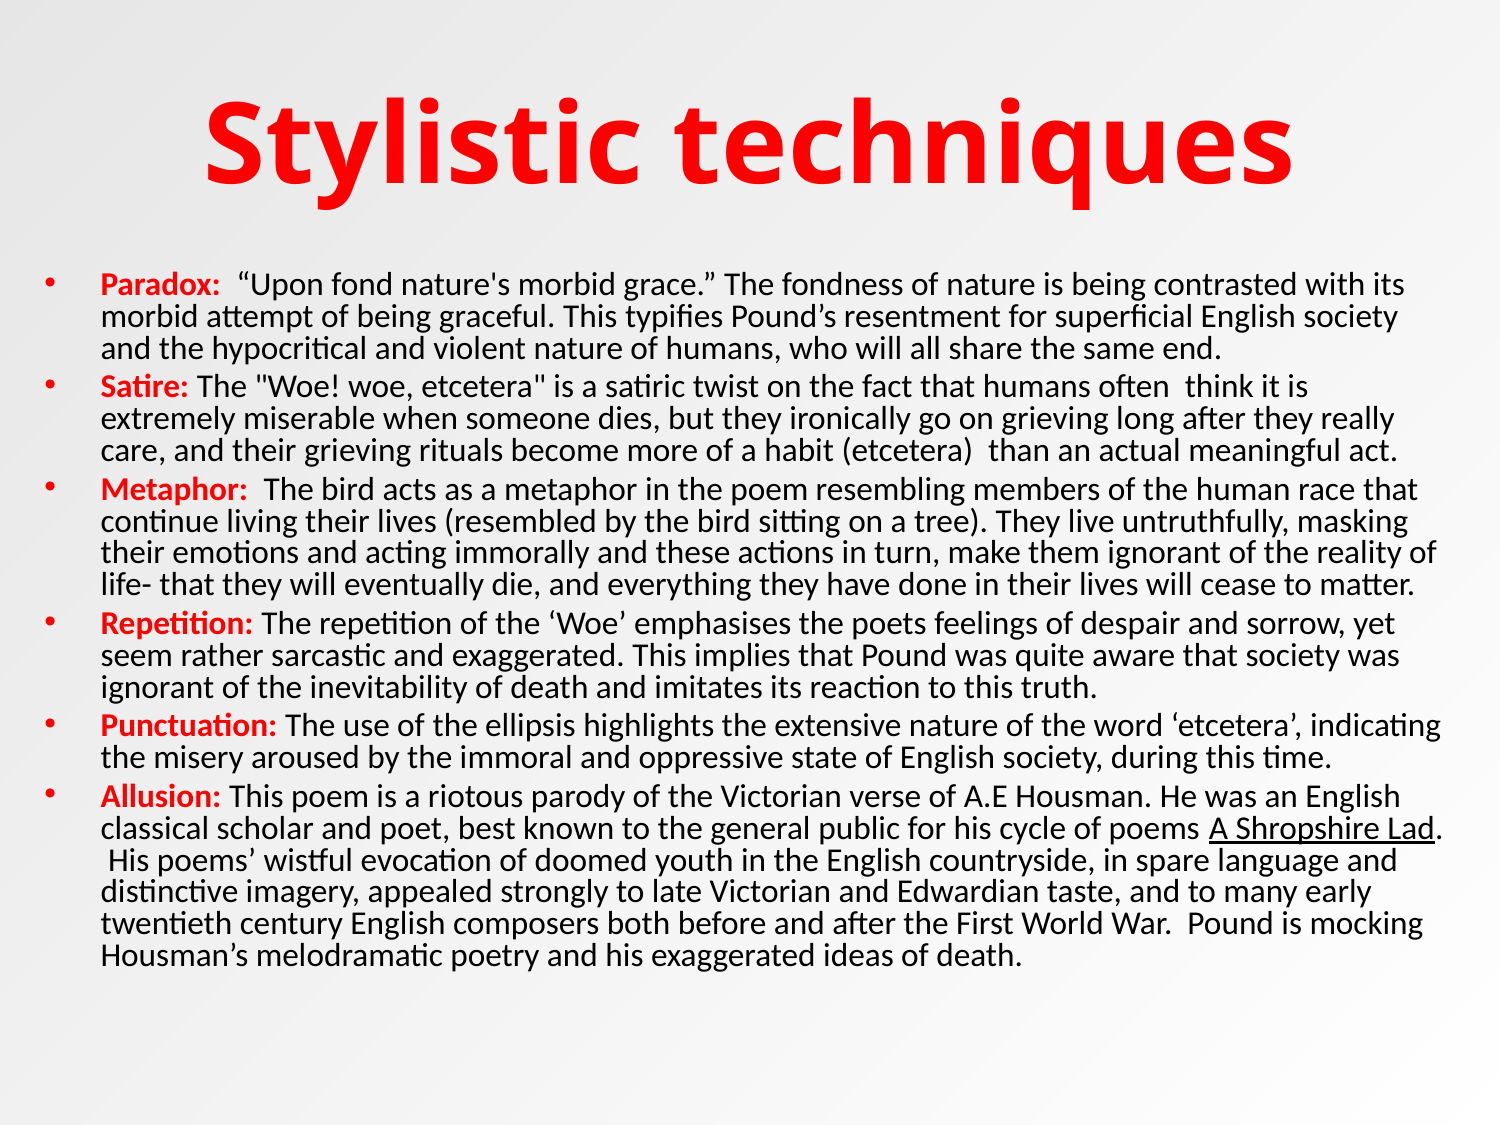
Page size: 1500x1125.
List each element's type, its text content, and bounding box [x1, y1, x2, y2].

list Paradox: “Upon fond nature's morbid grace.” The fondness of nature is being contrasted with its morbid attempt of being graceful. This typifies Pound’s resentment for superficial English society and the hypocritical and violent nature of humans, who will all share the same end. Satire: The "Woe! woe, etcetera" is a satiric twist on the fact that humans often think it is extremely miserable when someone dies, but they ironically go on grieving long after they really care, and their grieving rituals become more of a habit (etcetera) than an actual meaningful act. Metaphor: The bird acts as a metaphor in the poem resembling members of the human race that continue living their lives (resembled by the bird sitting on a tree). They live untruthfully, masking their emotions and acting immorally and these actions in turn, make them ignorant of the reality of life- that they will eventually die, and everything they have done in their lives will cease to matter. Repetition: The repetition of the ‘Woe’ emphasises the poets feelings of despair and sorrow, yet seem rather sarcastic and exaggerated. This implies that Pound was quite aware that society was ignorant of the inevitability of death and imitates its reaction to this truth. Punctuation: The use of the ellipsis highlights the extensive nature of the word ‘etcetera’, indicating the misery aroused by the immoral and oppressive state of English society, during this time. Allusion: This poem is a riotous parody of the Victorian verse of A.E Housman. He was an English classical scholar and poet, best known to the general public for his cycle of poems A Shropshire Lad. His poems’ wistful evocation of doomed youth in the English countryside, in spare language and distinctive imagery, appealed strongly to late Victorian and Edwardian taste, and to many early twentieth century English composers both before and after the First World War. Pound is mocking Housman’s melodramatic poetry and his exaggerated ideas of death. [29, 262, 1460, 1059]
title Stylistic techniques [74, 44, 1426, 233]
